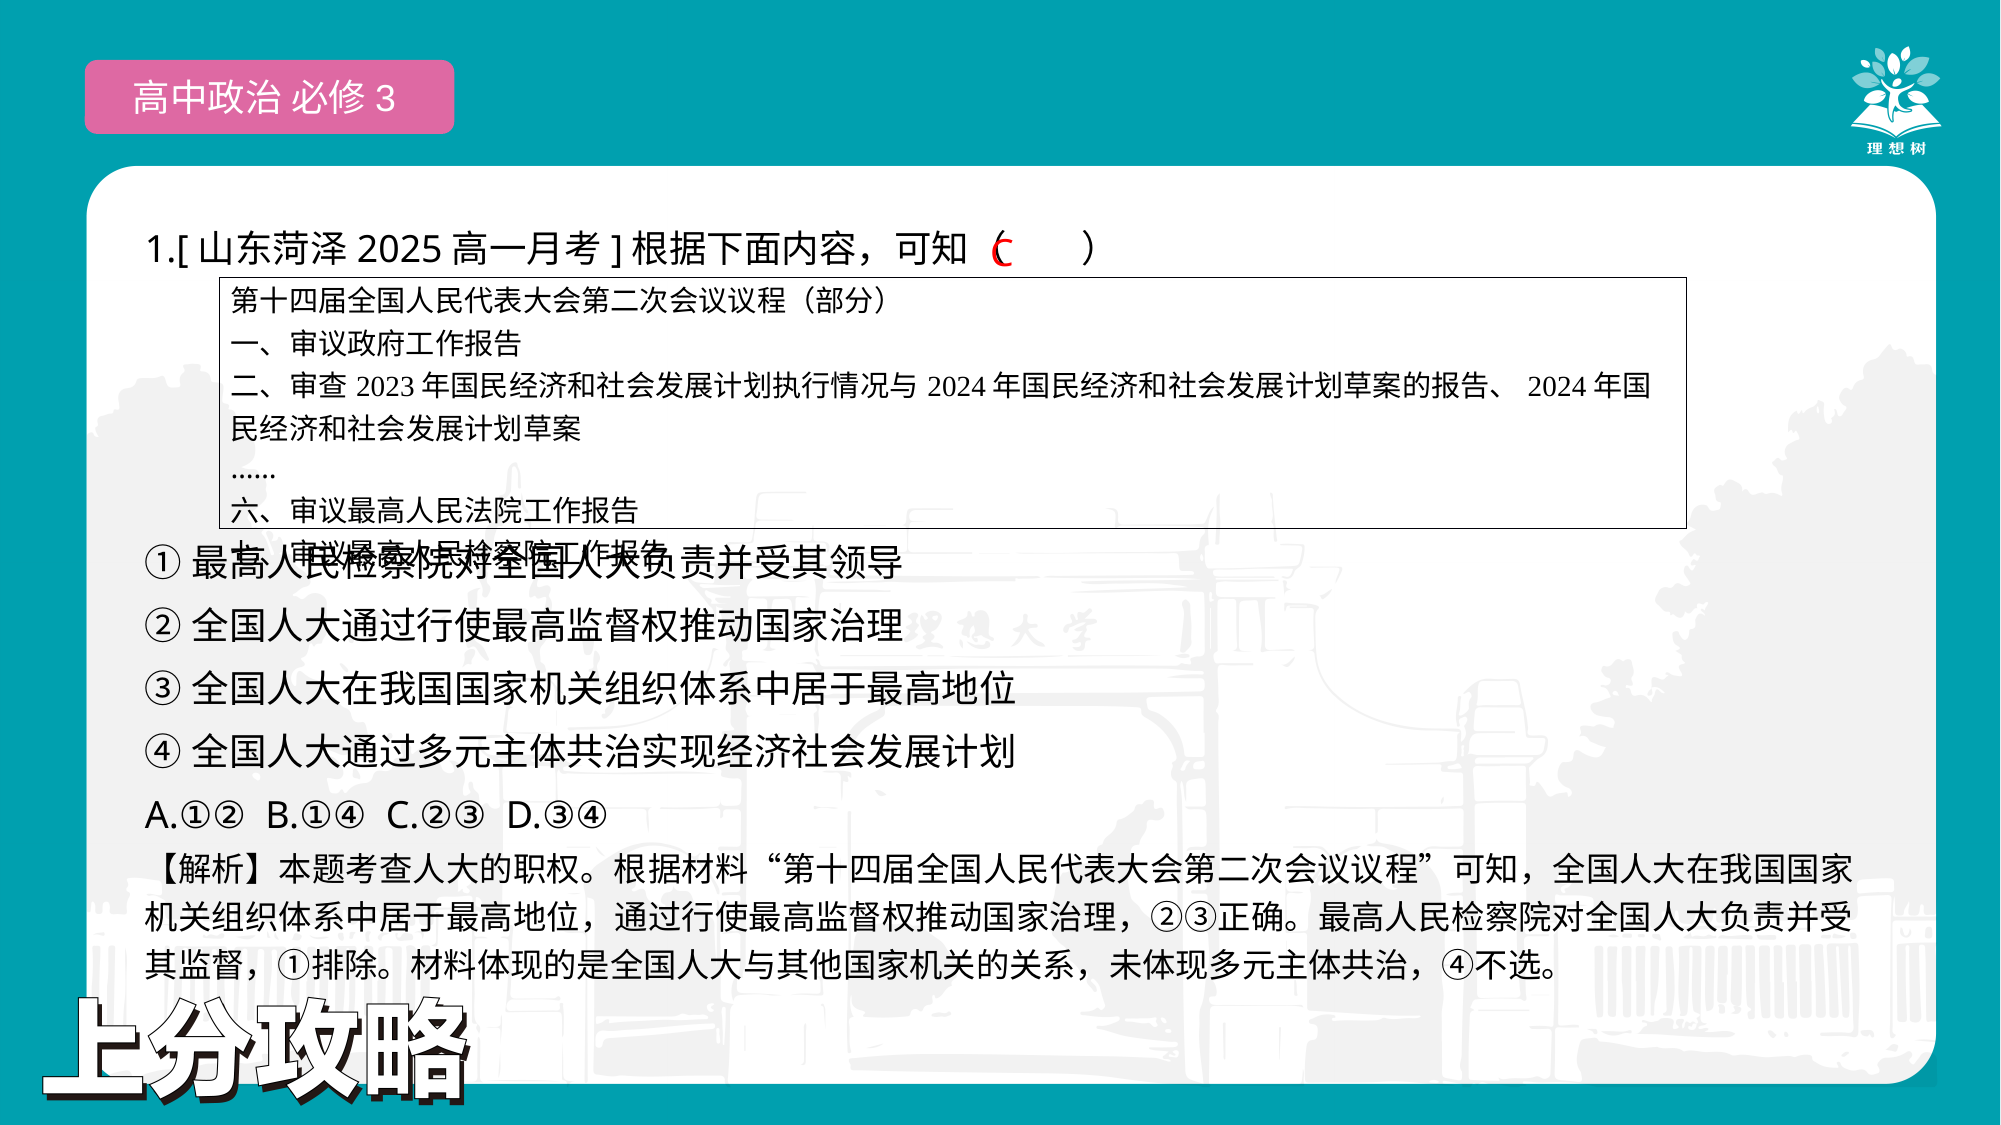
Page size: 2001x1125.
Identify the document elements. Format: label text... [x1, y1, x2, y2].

text_box 【解析】本题考查人大的职权。根据材料“第十四届全国人民代表大会第二次会议议程”可知，全国人大在我国国家机关组织体系中居于最高地位，通过行使最高监督权推动国家治理，②③正确。最高人民检察院对全国人大负责并受其监督，①排除。材料体现的是全国人大与其他国家机关的关系，未体现多元主体共治，④不选。 [130, 832, 1869, 992]
table_header 第十四届全国人民代表大会第二次会议议程（部分） 一、审议政府工作报告 二、审查2023年国民经济和社会发展计划执行情况与2024年国民经济和社会发展计划草案的报告、2024年国民经济和社会发展计划草案 …… 六、审议最高人民法院工作报告 七、审议最高人民检察院工作报告 [220, 278, 1686, 528]
text_box 1.[山东菏泽2025高一月考]根据下面内容，可知（ ） ①最高人民检察院对全国人大负责并受其领导 ②全国人大通过行使最高监督权推动国家治理 ③全国人大在我国国家机关组织体系中居于最高地位 ④全国人大通过多元主体共治实现经济社会发展计划 A.①② B.①④ C.②③ D.③④ [130, 199, 1879, 844]
text_box C [965, 199, 1083, 277]
picture [0, 0, 2001, 1125]
text_box 高中政治 必修3 [83, 58, 456, 135]
